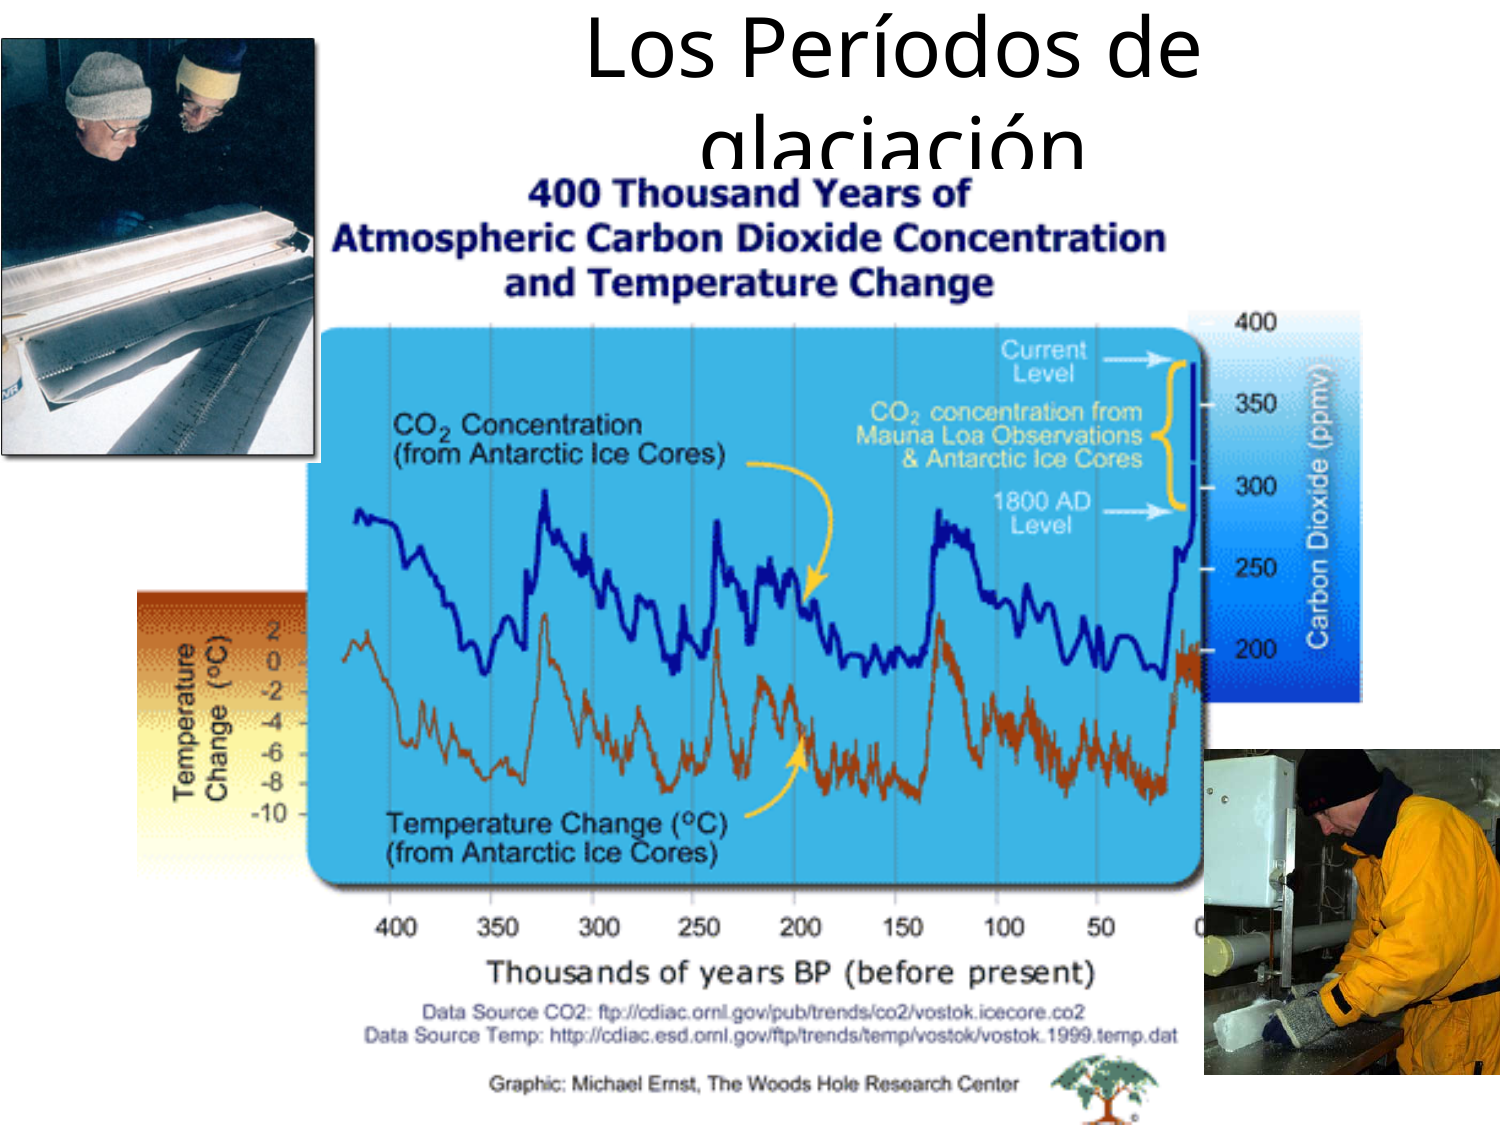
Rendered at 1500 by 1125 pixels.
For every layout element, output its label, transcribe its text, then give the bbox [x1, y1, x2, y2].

title Los Períodos de glaciación [362, 0, 1426, 188]
picture [0, 37, 1500, 1125]
